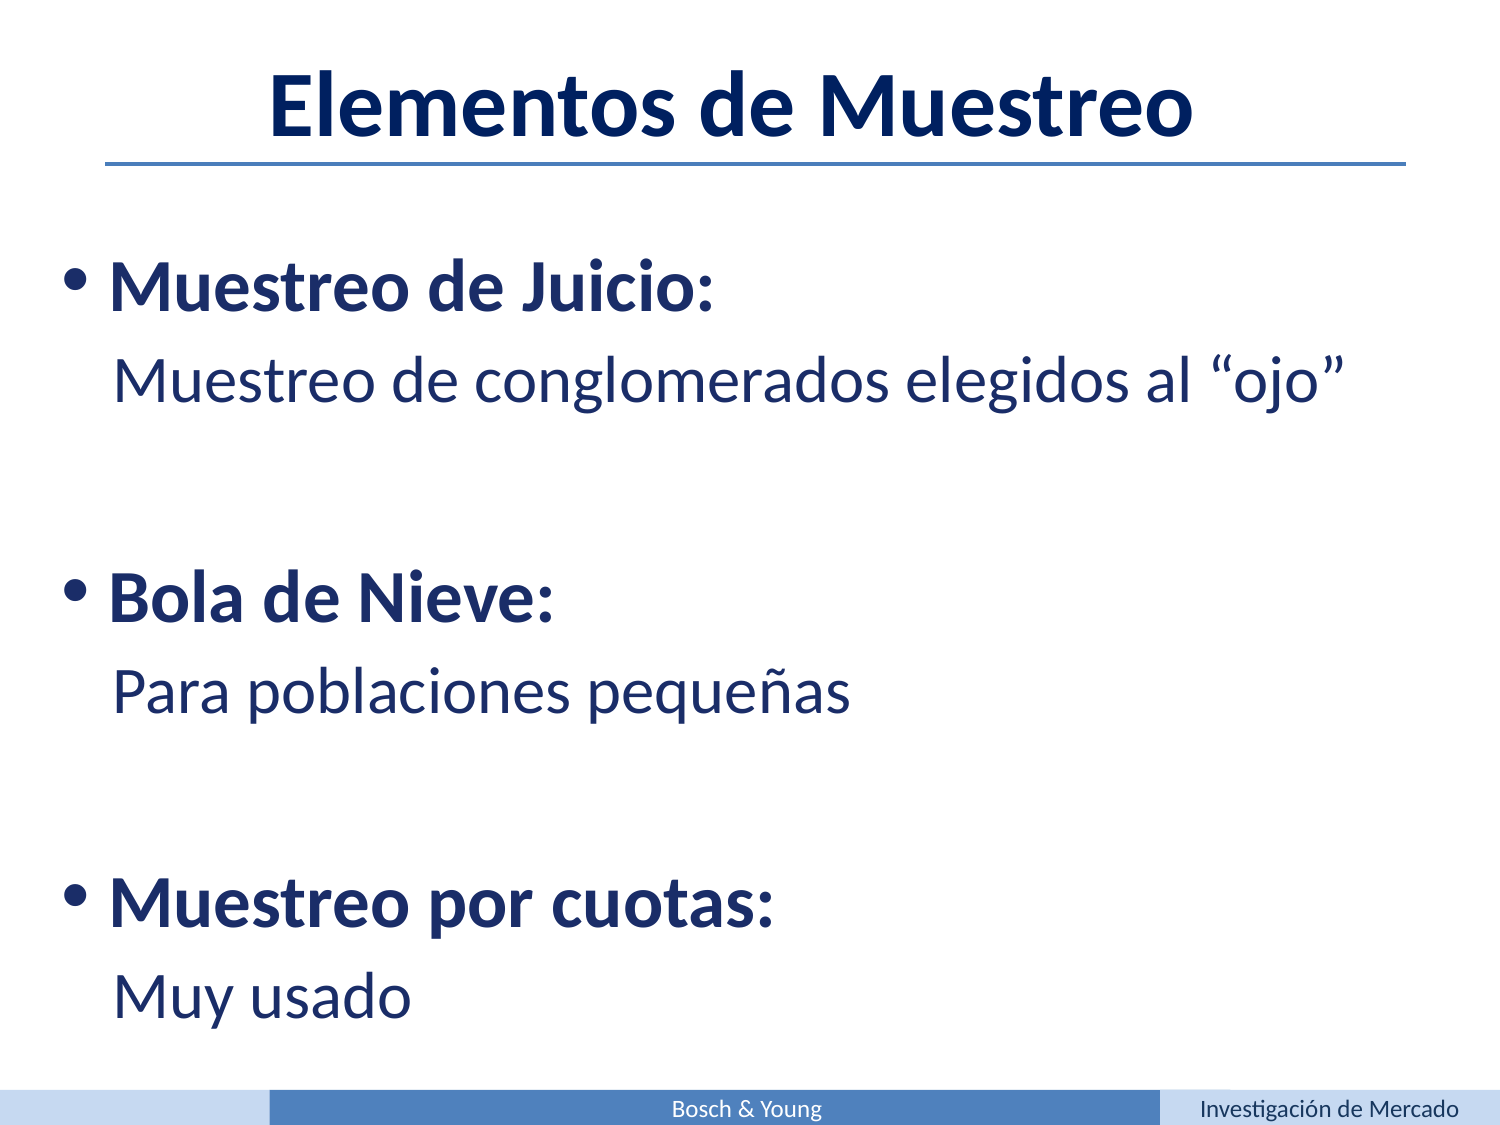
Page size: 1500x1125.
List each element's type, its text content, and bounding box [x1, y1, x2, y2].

text_box Muestreo por cuotas: Muy usado [46, 838, 1500, 1041]
text_box [0, 1088, 272, 1125]
text_box Investigación de Mercado [1158, 1088, 1500, 1125]
text_box Elementos de Muestreo [46, 35, 1418, 163]
text_box Bola de Nieve: Para poblaciones pequeñas [46, 533, 1500, 737]
text_box Bosch & Young [272, 1088, 1158, 1125]
text_box Muestreo de Juicio: Muestreo de conglomerados elegidos al “ojo” [46, 222, 1500, 425]
